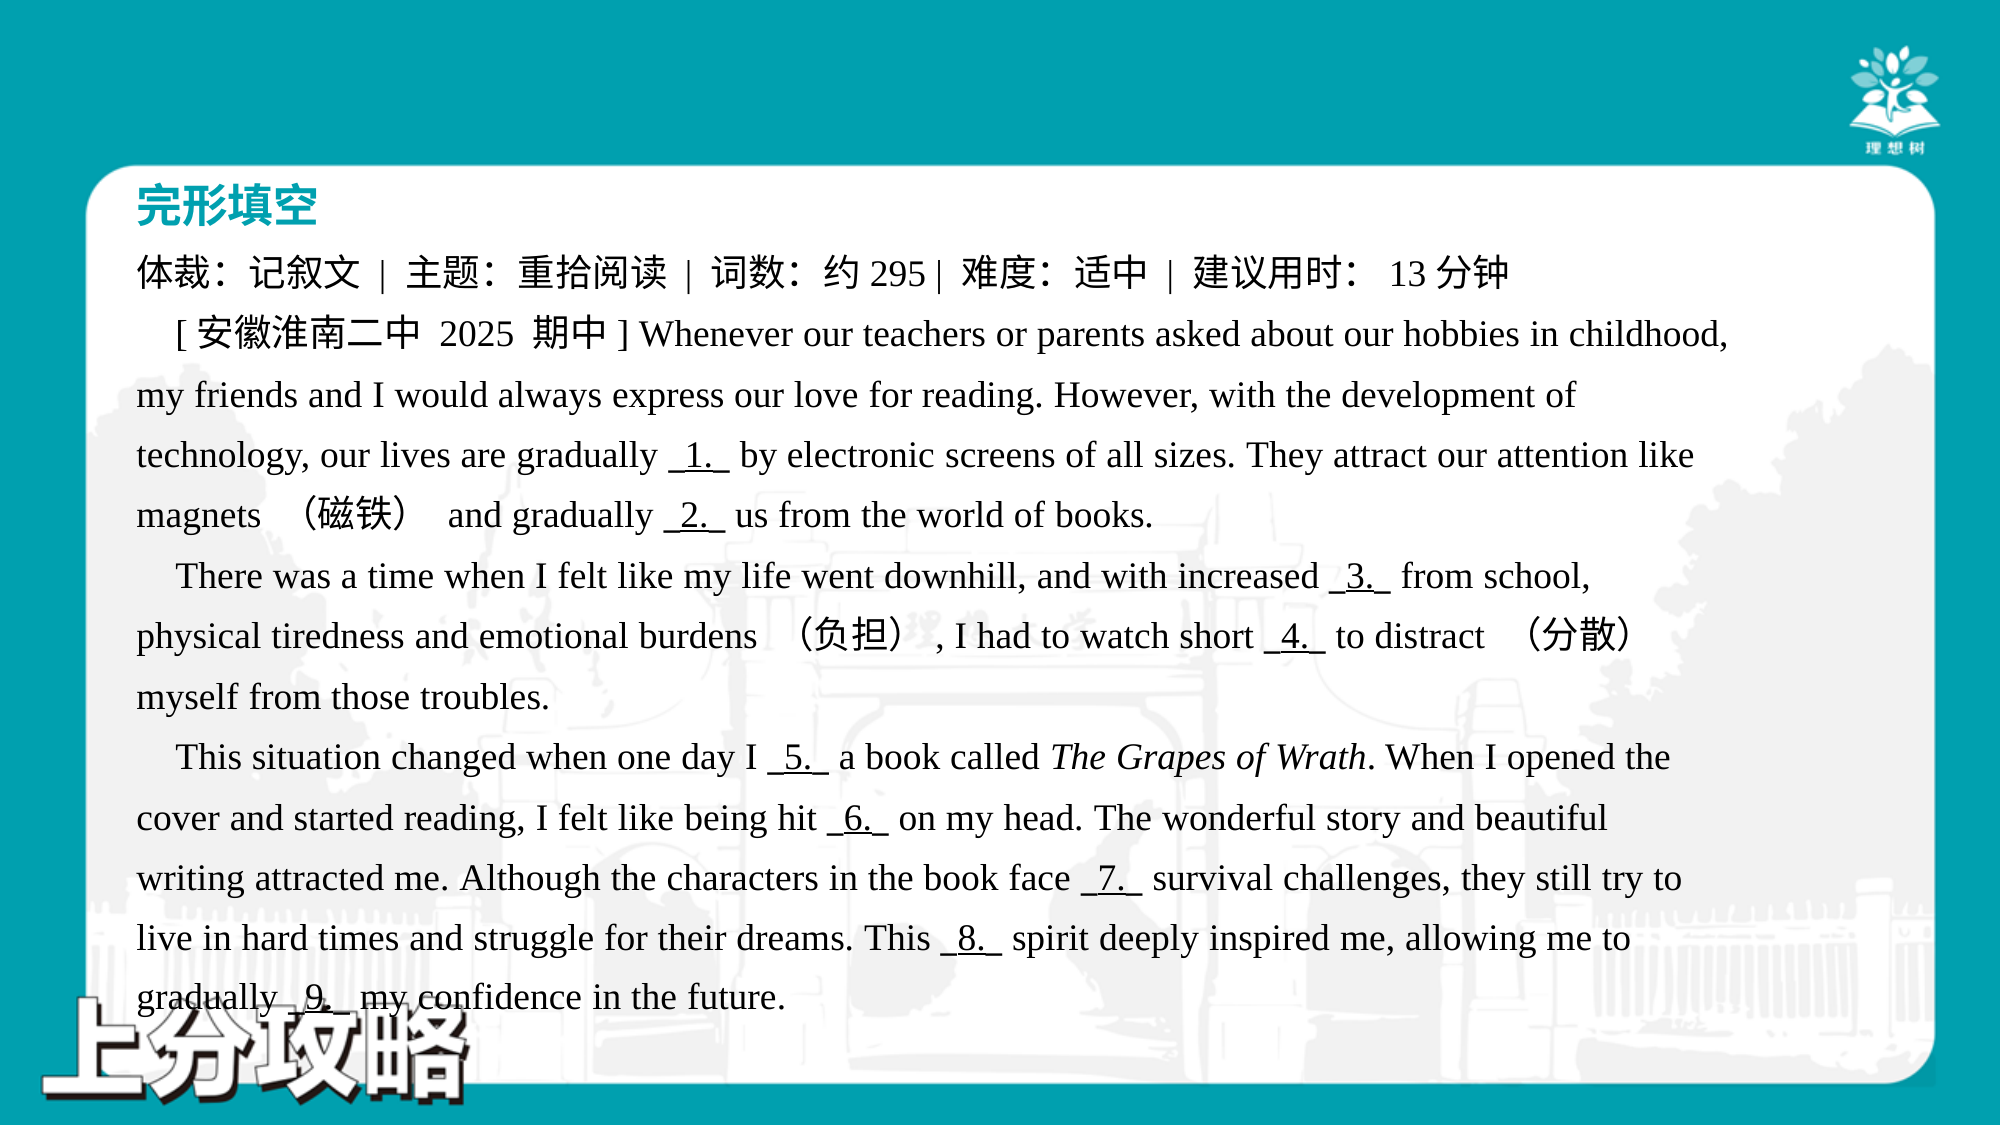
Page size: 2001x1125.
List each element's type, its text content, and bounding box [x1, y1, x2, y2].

text_box 体裁：记叙文 | 主题：重拾阅读 | 词数：约295 | 难度：适中 | 建议用时：13分钟 [安徽淮南二中 2025 期中] Whenever our teachers or parents asked about our hobbies in childhood, my friends and I would always express our love for reading. However, with the development of technology, our lives are gradually _1._ by electronic screens of all sizes. They attract our attention like magnets （磁铁） and gradually _2._ us from the world of books. There was a time when I felt like my life went downhill, and with increased _3._ from school, physical tiredness and emotional burdens （负担）, I had to watch short _4._ to distract （分散） myself from those troubles. This situation changed when one day I _5._ a book called The Grapes of Wrath. When I opened the cover and started reading, I felt like being hit _6._ on my head. The wonderful story and beautiful writing attracted me. Although the characters in the book face _7._ survival challenges, they still try to live in hard times and struggle for their dreams. This _8._ spirit deeply inspired me, allowing me to gradually _9._ my confidence in the future.#4 [136, 233, 1865, 1011]
text_box 完形填空 [136, 176, 1865, 232]
picture [0, 0, 2000, 1125]
